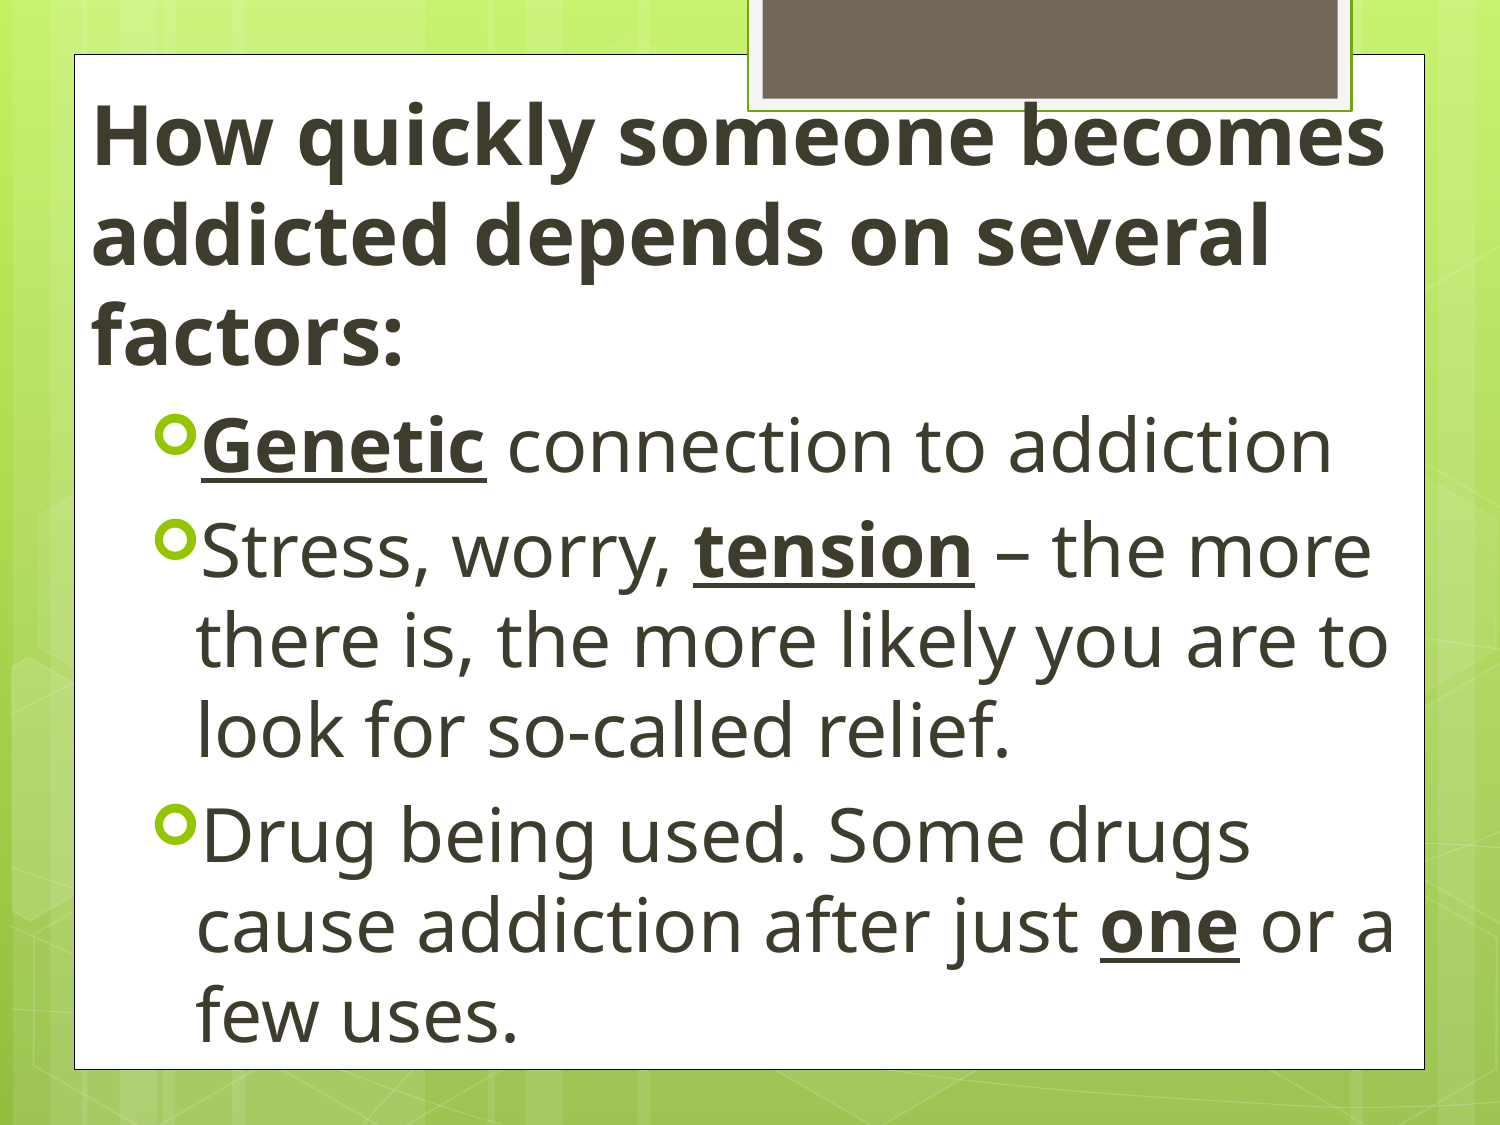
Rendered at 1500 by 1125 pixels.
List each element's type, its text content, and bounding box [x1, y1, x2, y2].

list How quickly someone becomes addicted depends on several factors: Genetic connection to addiction Stress, worry, tension – the more there is, the more likely you are to look for so-called relief. Drug being used. Some drugs cause addiction after just one or a few uses. [75, 75, 1463, 1100]
